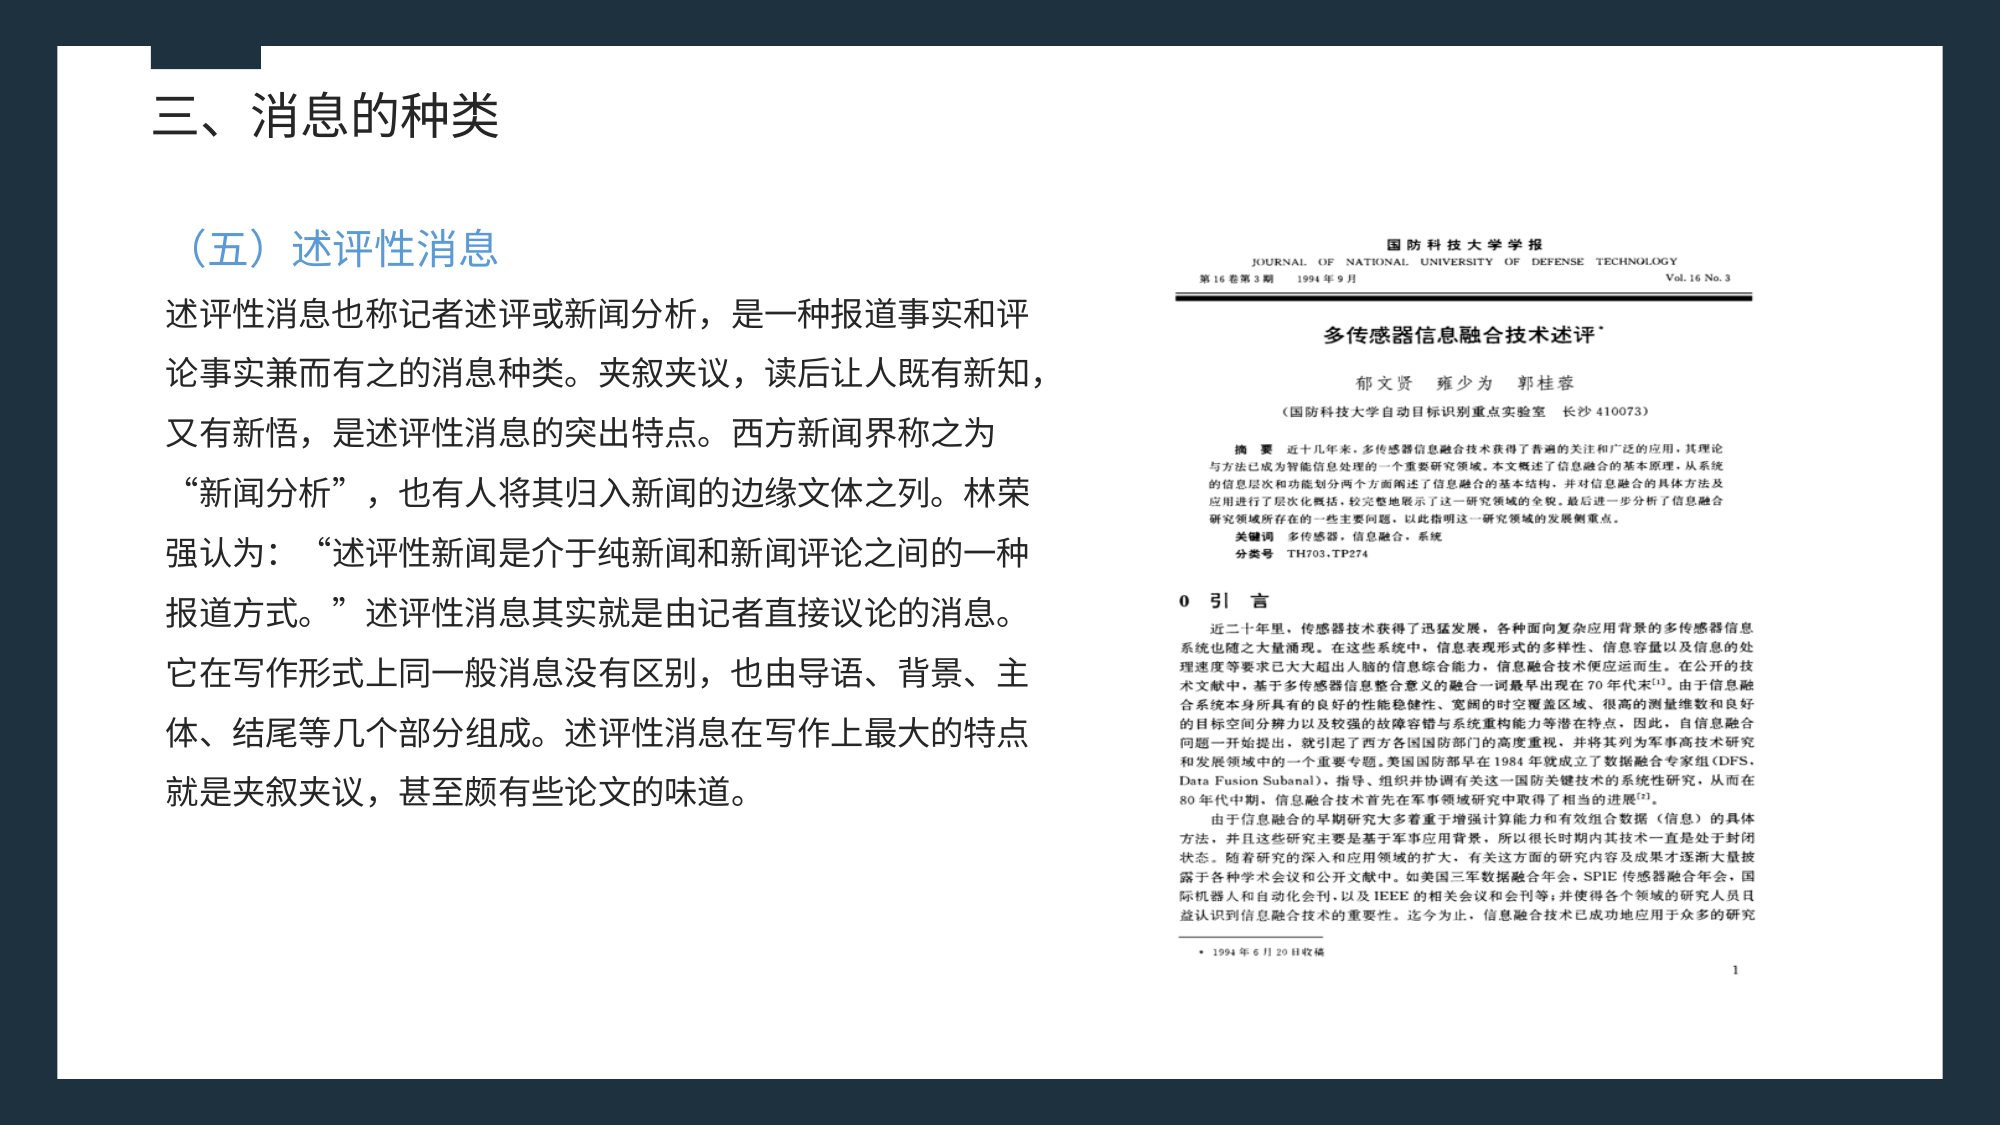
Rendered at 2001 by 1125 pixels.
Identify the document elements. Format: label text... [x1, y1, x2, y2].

text_box 三、消息的种类 [150, 77, 622, 153]
text_box （五）述评性消息 述评性消息也称记者述评或新闻分析，是一种报道事实和评论事实兼而有之的消息种类。夹叙夹议，读后让人既有新知，又有新悟，是述评性消息的突出特点。西方新闻界称之为“新闻分析”，也有人将其归入新闻的边缘文体之列。林荣强认为：“述评性新闻是介于纯新闻和新闻评论之间的一种报道方式。”述评性消息其实就是由记者直接议论的消息。它在写作形式上同一般消息没有区别，也由导语、背景、主体、结尾等几个部分组成。述评性消息在写作上最大的特点就是夹叙夹议，甚至颇有些论文的味道。 [151, 190, 1060, 819]
picture [1152, 221, 1772, 988]
